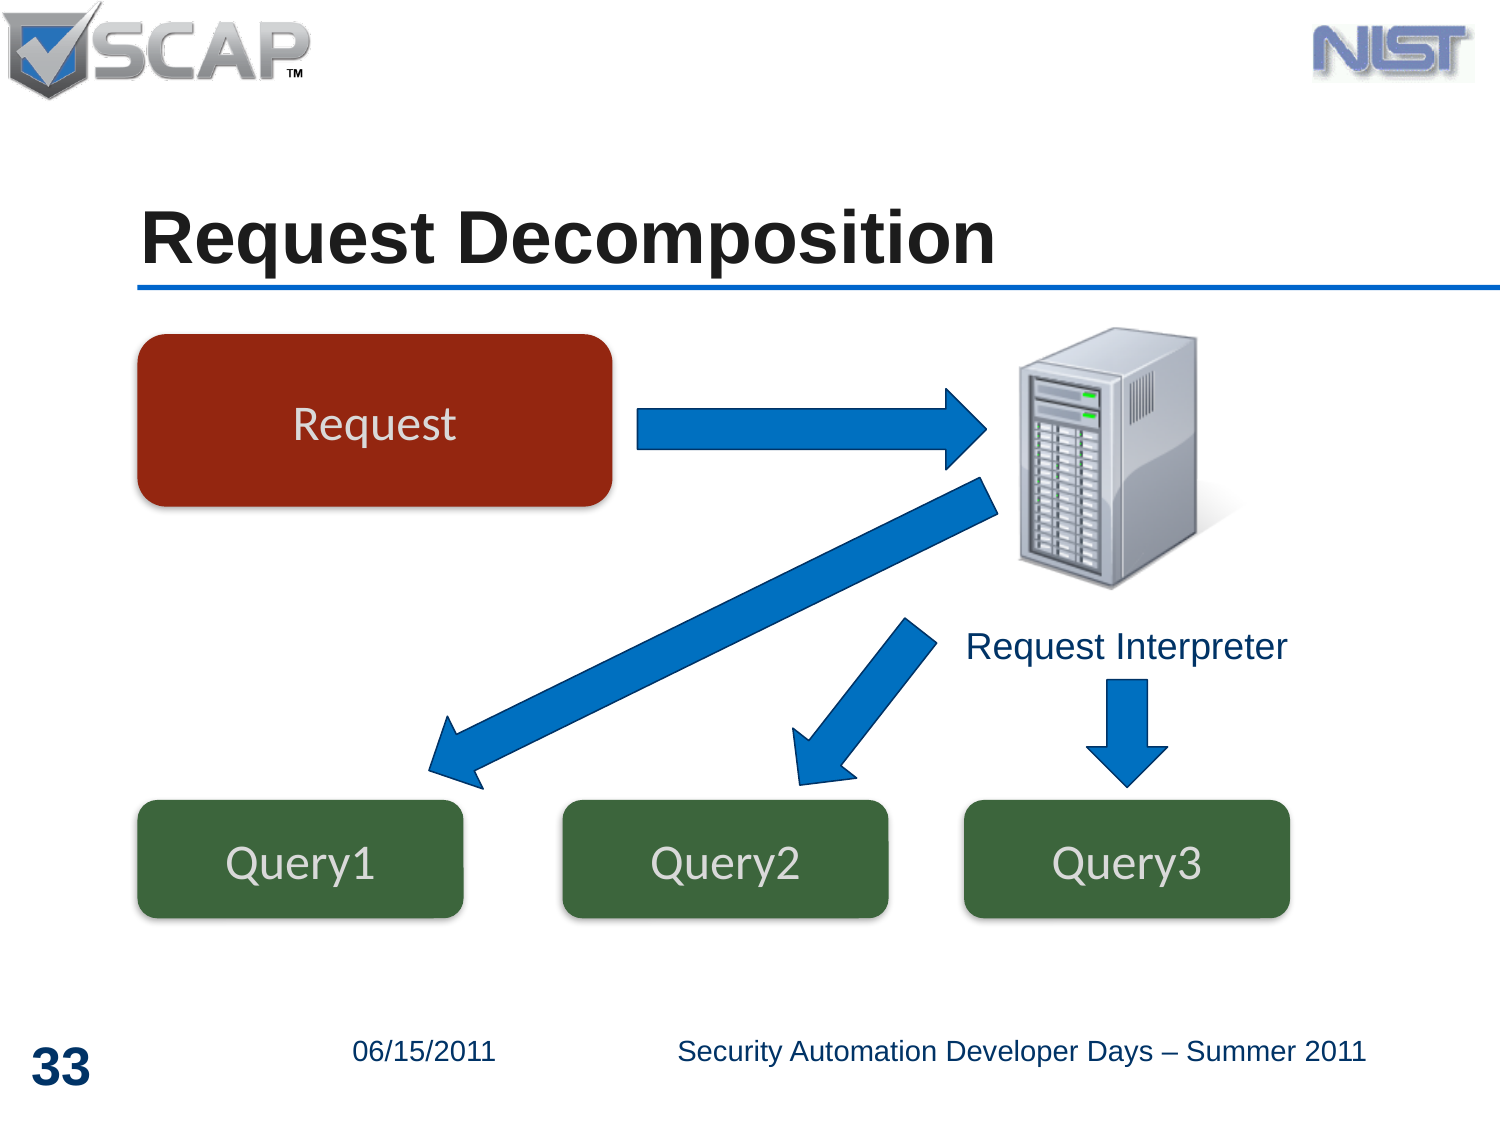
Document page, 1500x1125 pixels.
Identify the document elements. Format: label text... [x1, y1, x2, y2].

picture [1312, 24, 1475, 83]
title Request Decomposition [124, 99, 1426, 288]
text_box Query2 [562, 799, 889, 919]
picture [0, 0, 313, 103]
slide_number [337, 1025, 662, 1103]
text_box [792, 618, 937, 786]
text_box [428, 477, 981, 789]
text_box Request [137, 334, 613, 507]
footer Security Automation Developer Days – Summer 2011 [662, 1025, 1426, 1103]
text_box Query1 [137, 799, 464, 919]
picture [986, 318, 1268, 601]
text_box Query3 [964, 799, 1291, 919]
slide_number 33 [13, 1023, 111, 1105]
text_box [1086, 679, 1168, 788]
text_box Request Interpreter [950, 614, 1304, 675]
text_box [637, 388, 981, 470]
